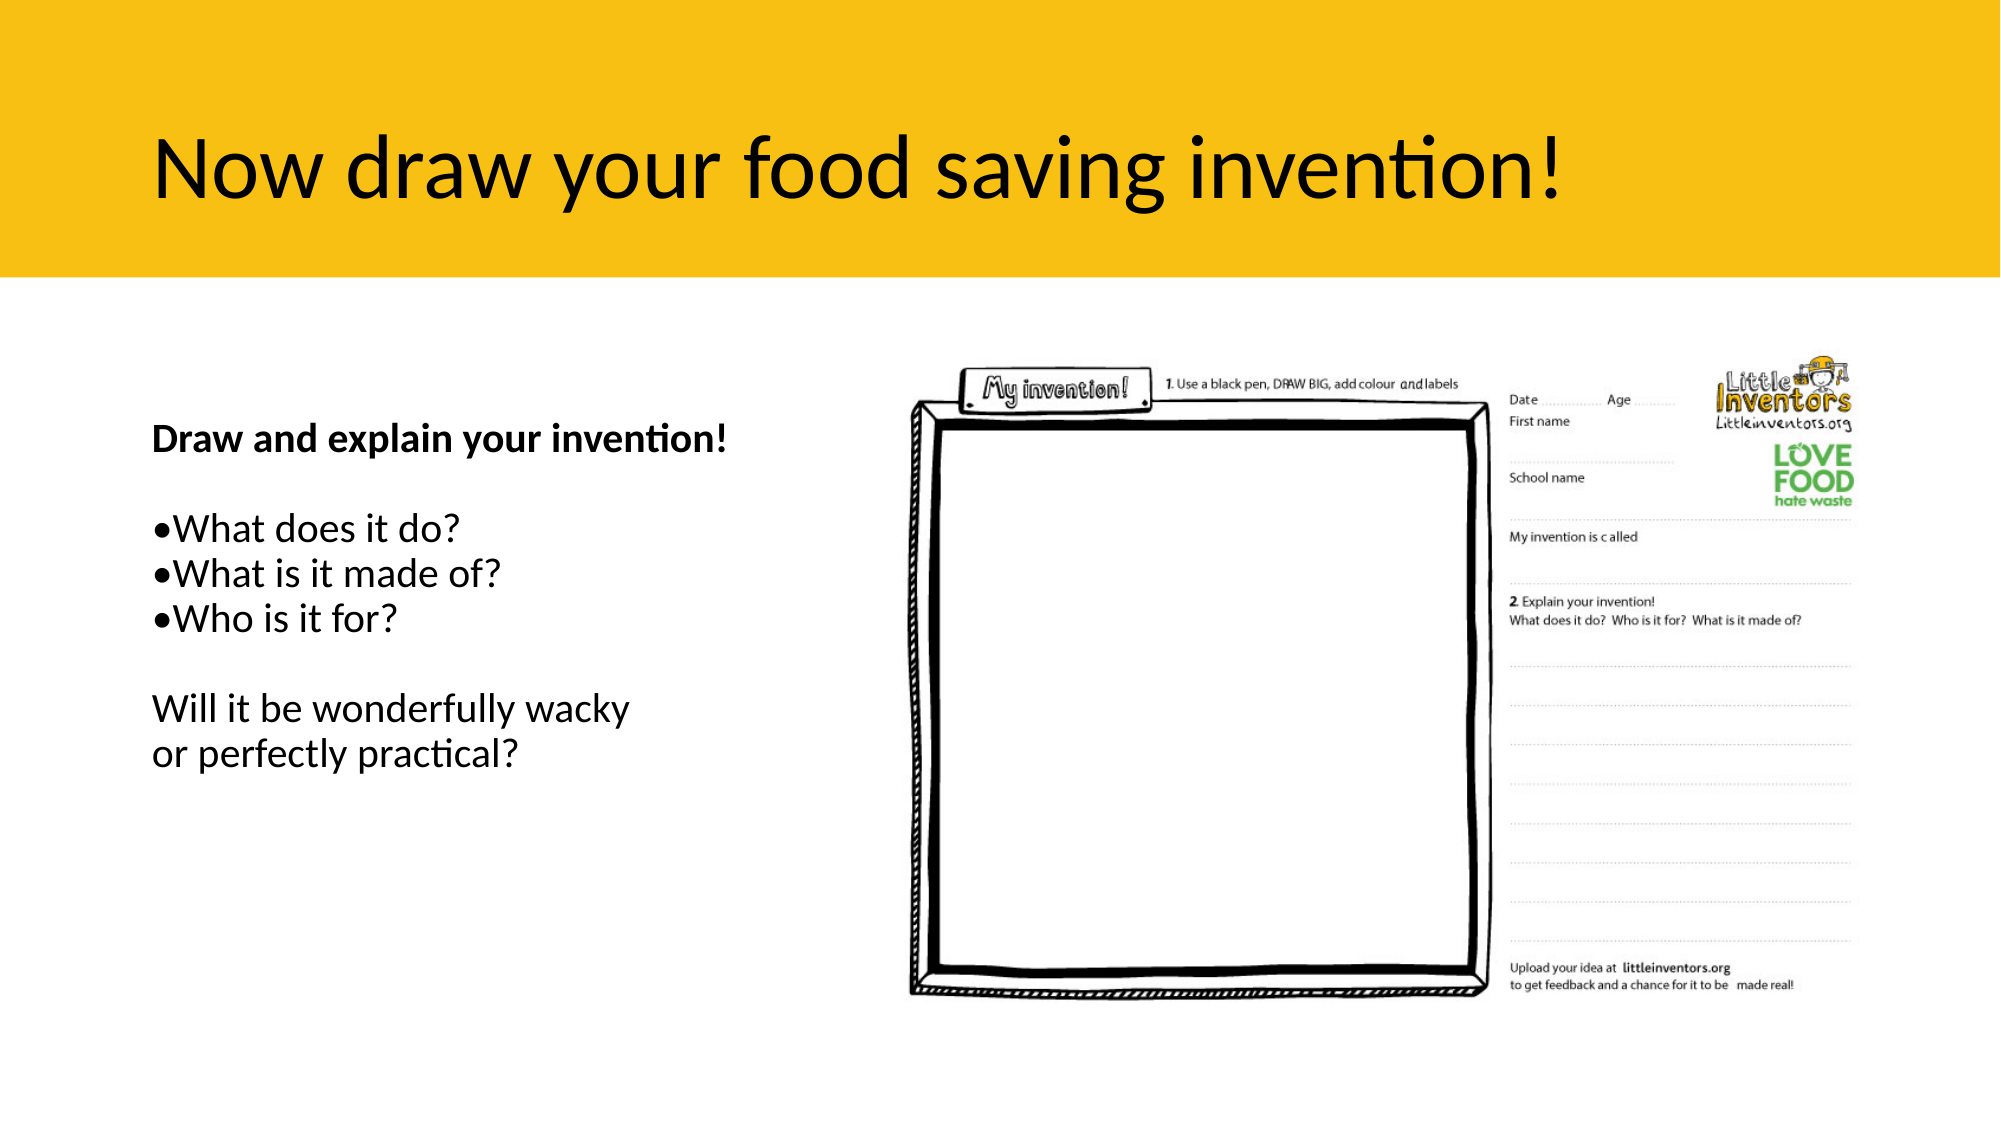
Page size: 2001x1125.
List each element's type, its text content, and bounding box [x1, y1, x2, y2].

text_box Draw and explain your invention! •What does it do? •What is it made of? •Who is it for? Will it be wonderfully wacky or perfectly practical? [136, 401, 879, 963]
picture [884, 330, 1880, 1034]
title Now draw your food saving invention! [137, 59, 1863, 278]
